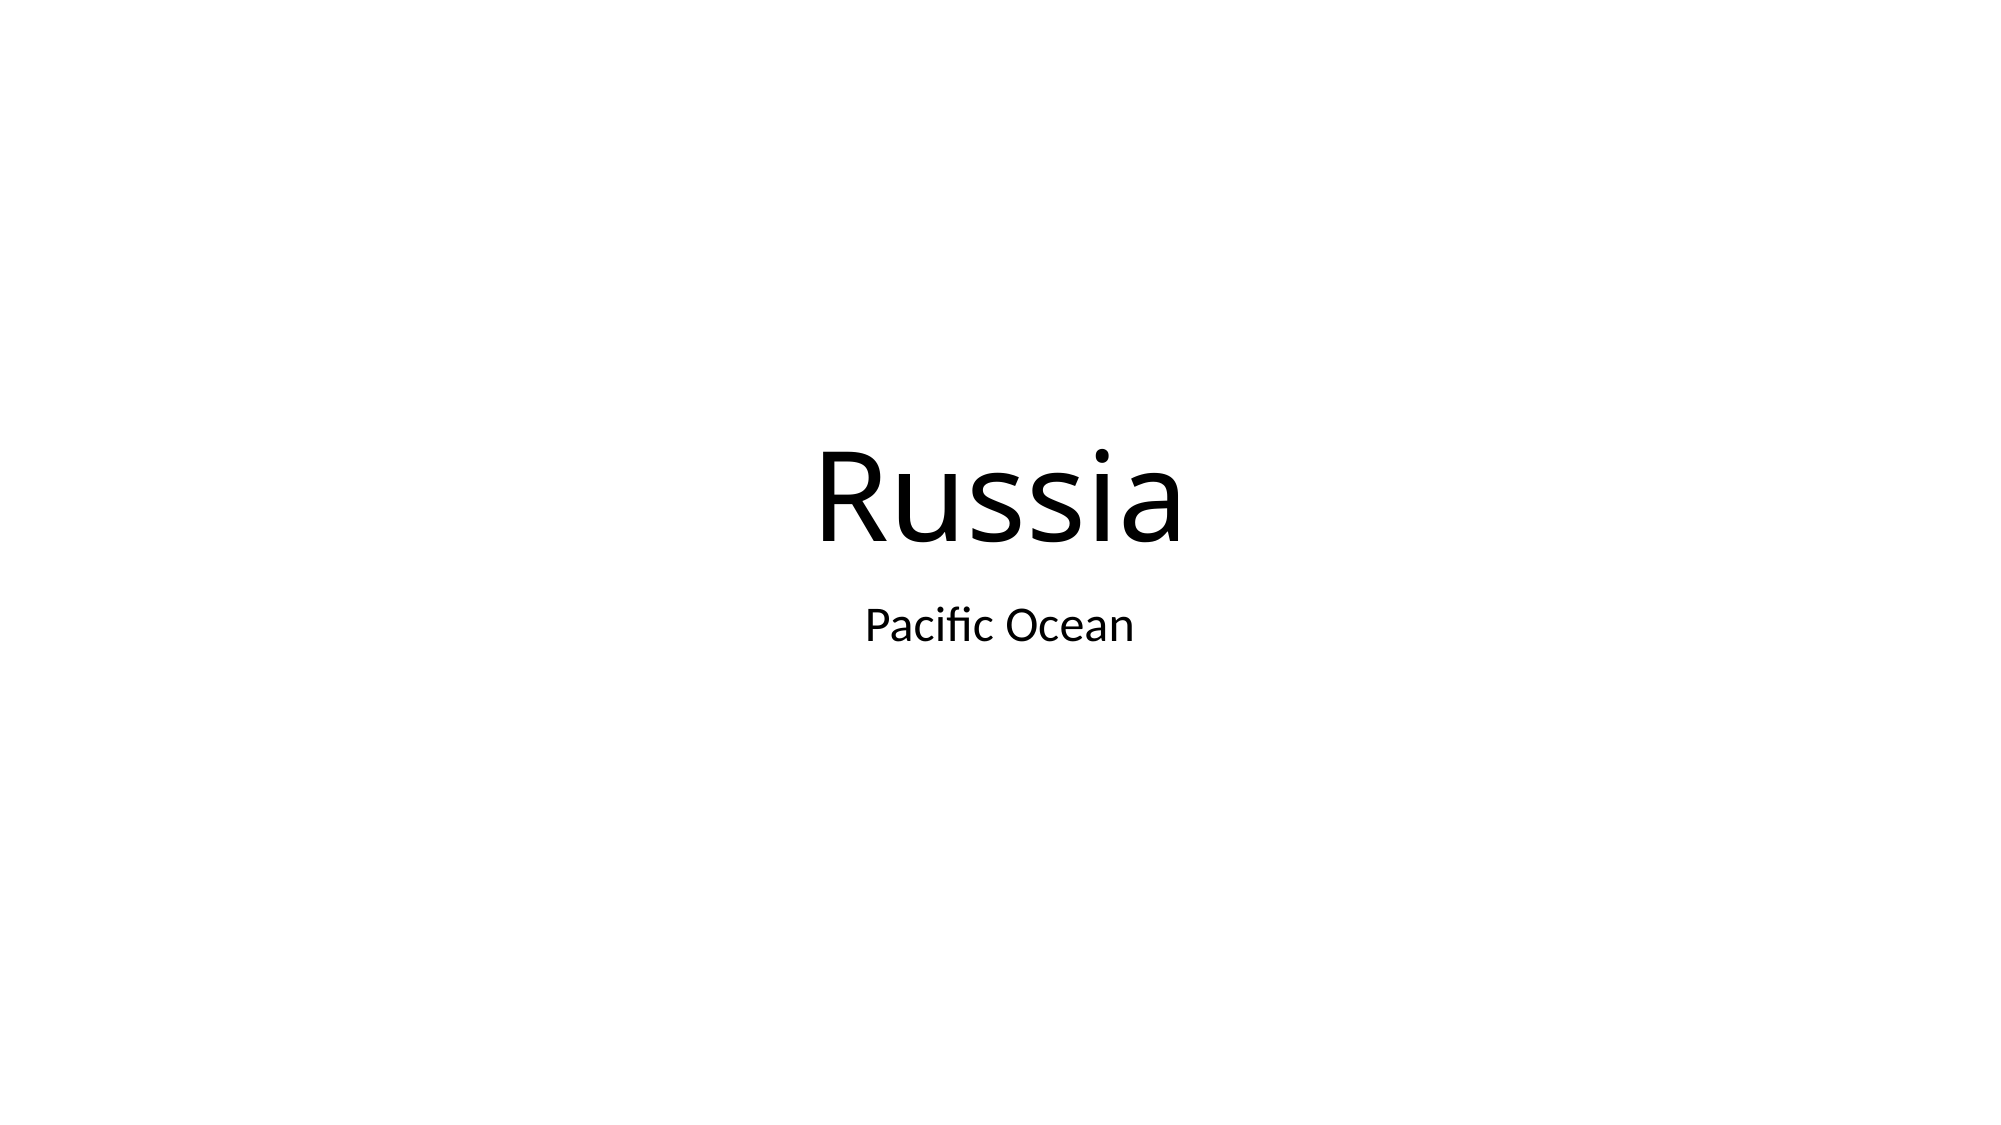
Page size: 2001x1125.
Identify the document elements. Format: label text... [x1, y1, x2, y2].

title Russia [249, 184, 1750, 576]
subtitle Pacific Ocean [249, 590, 1750, 863]
